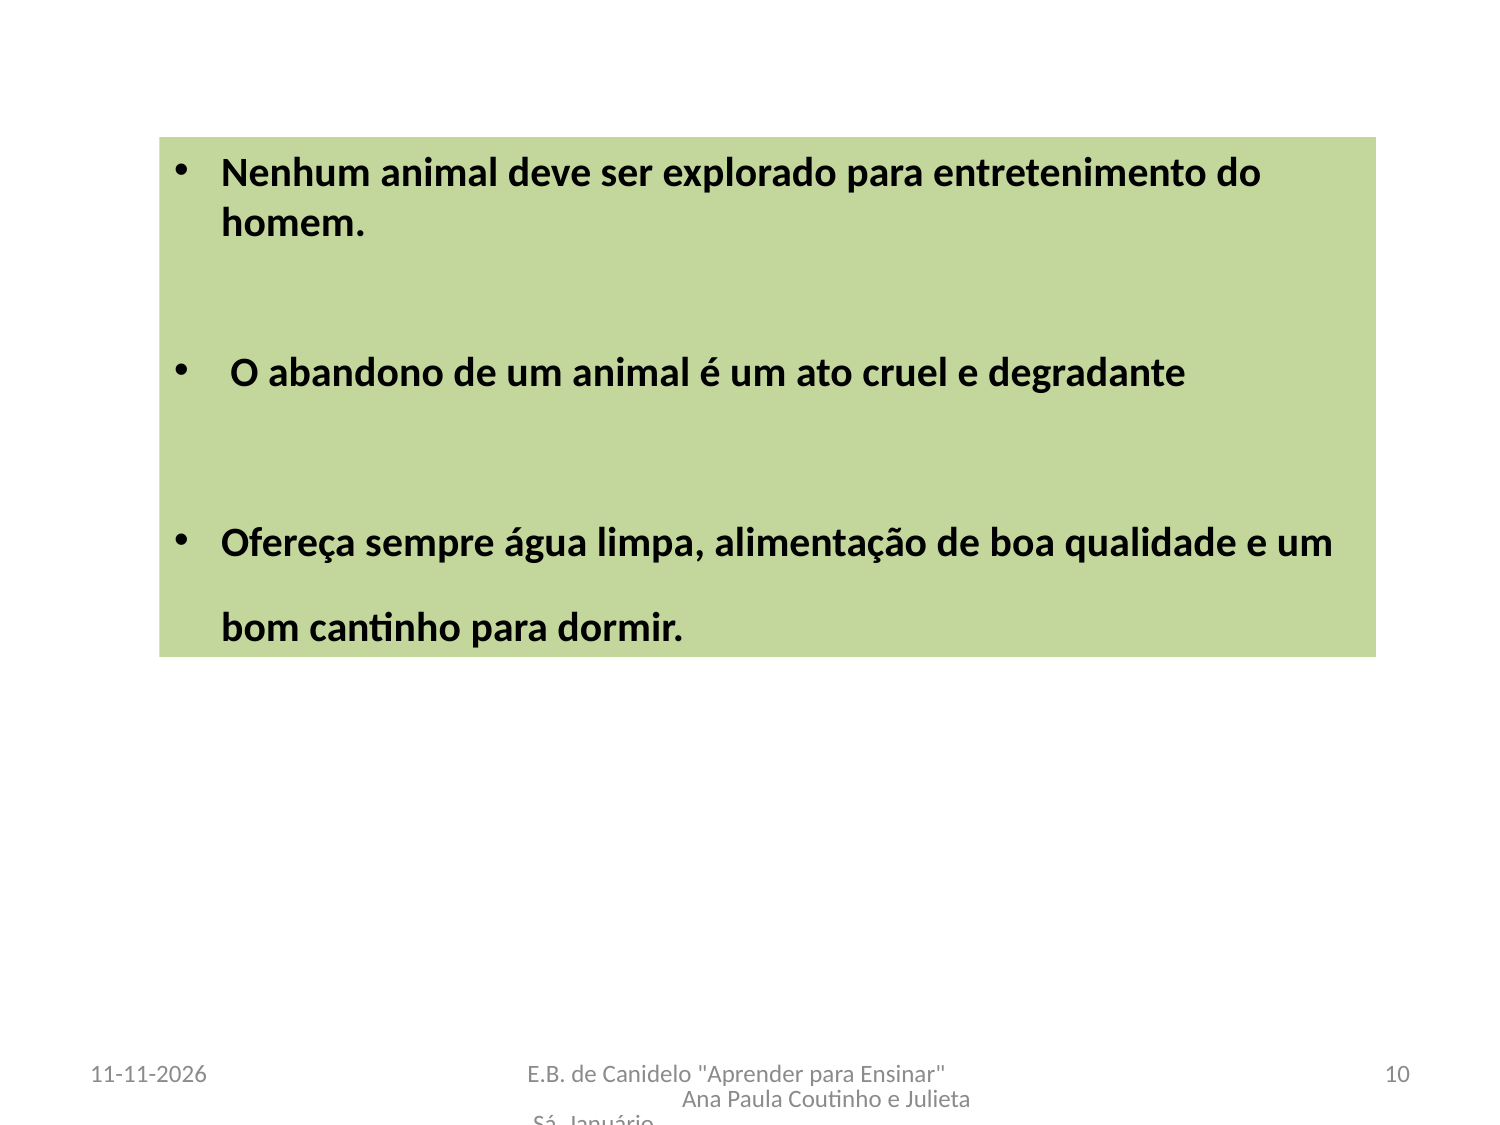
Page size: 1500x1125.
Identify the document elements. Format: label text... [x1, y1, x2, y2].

slide_number 10 [1074, 1042, 1425, 1103]
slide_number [75, 1042, 425, 1103]
footer E.B. de Canidelo "Aprender para Ensinar" Ana Paula Coutinho e Julieta Sá Januário [512, 1042, 988, 1103]
text_box Nenhum animal deve ser explorado para entretenimento do homem. O abandono de um animal é um ato cruel e degradante Ofereça sempre água limpa, alimentação de boa qualidade e um bom cantinho para dormir. [159, 137, 1376, 657]
